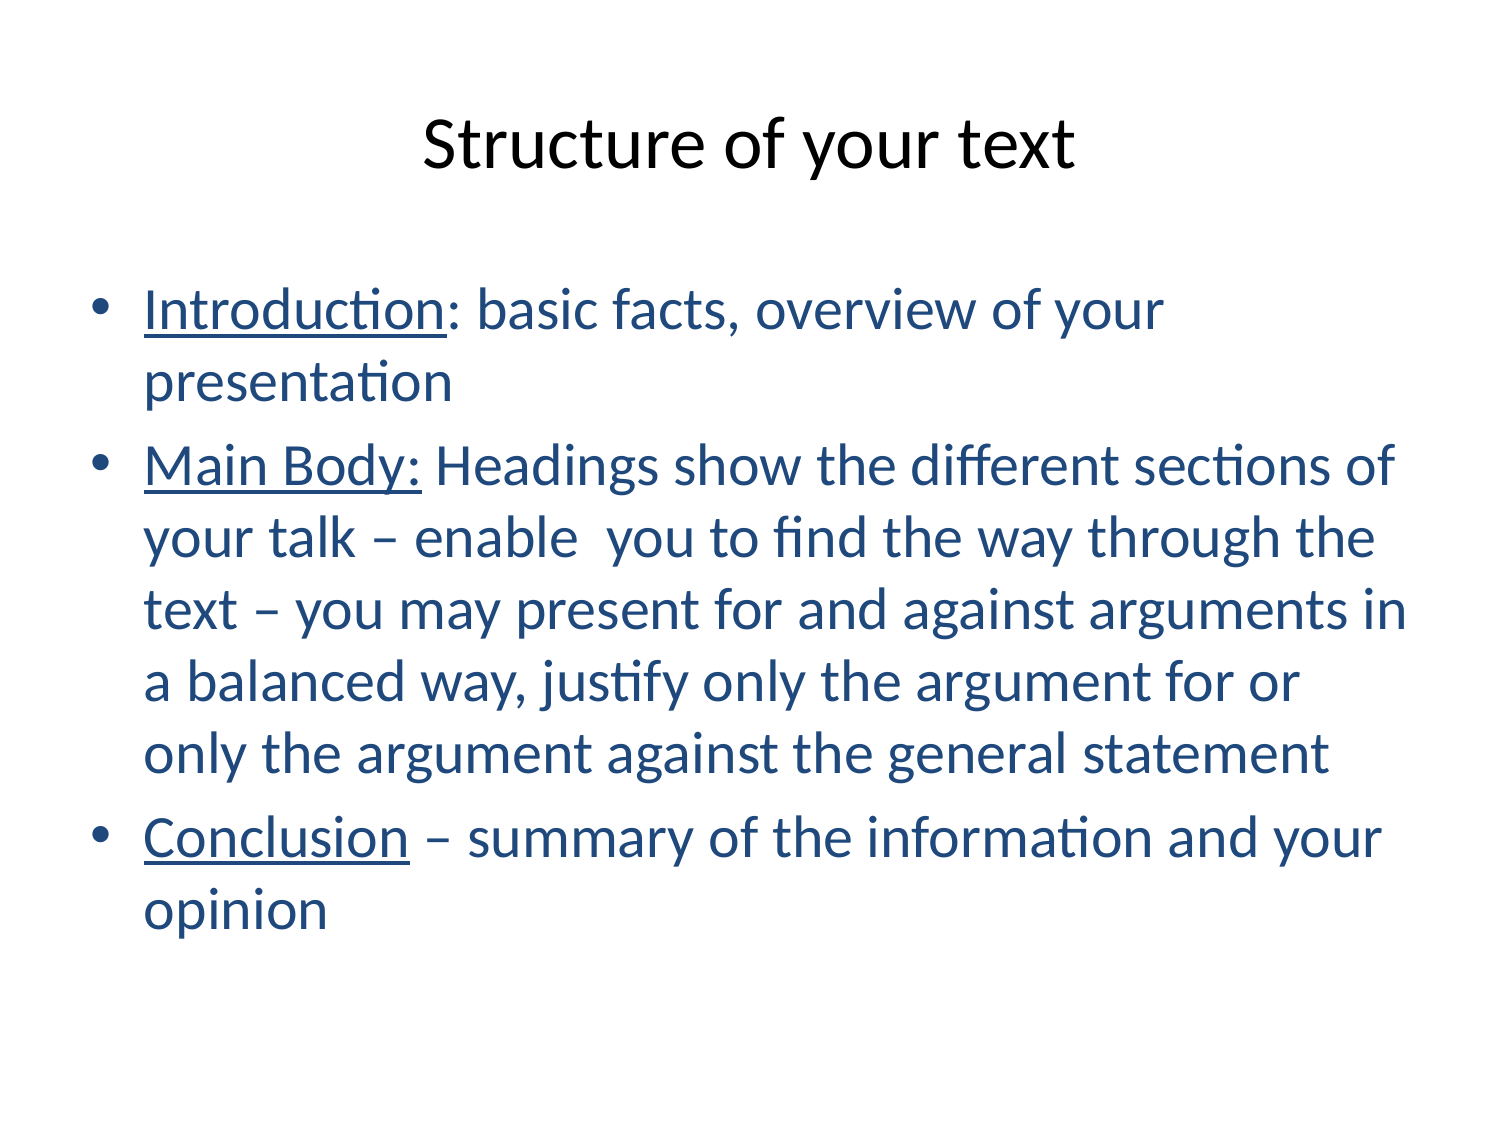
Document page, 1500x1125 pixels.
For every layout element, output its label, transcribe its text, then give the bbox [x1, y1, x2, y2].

list Introduction: basic facts, overview of your presentation Main Body: Headings show the different sections of your talk – enable you to find the way through the text – you may present for and against arguments in a balanced way, justify only the argument for or only the argument against the general statement Conclusion – summary of the information and your opinion [75, 262, 1425, 1005]
title Structure of your text [75, 45, 1425, 233]
